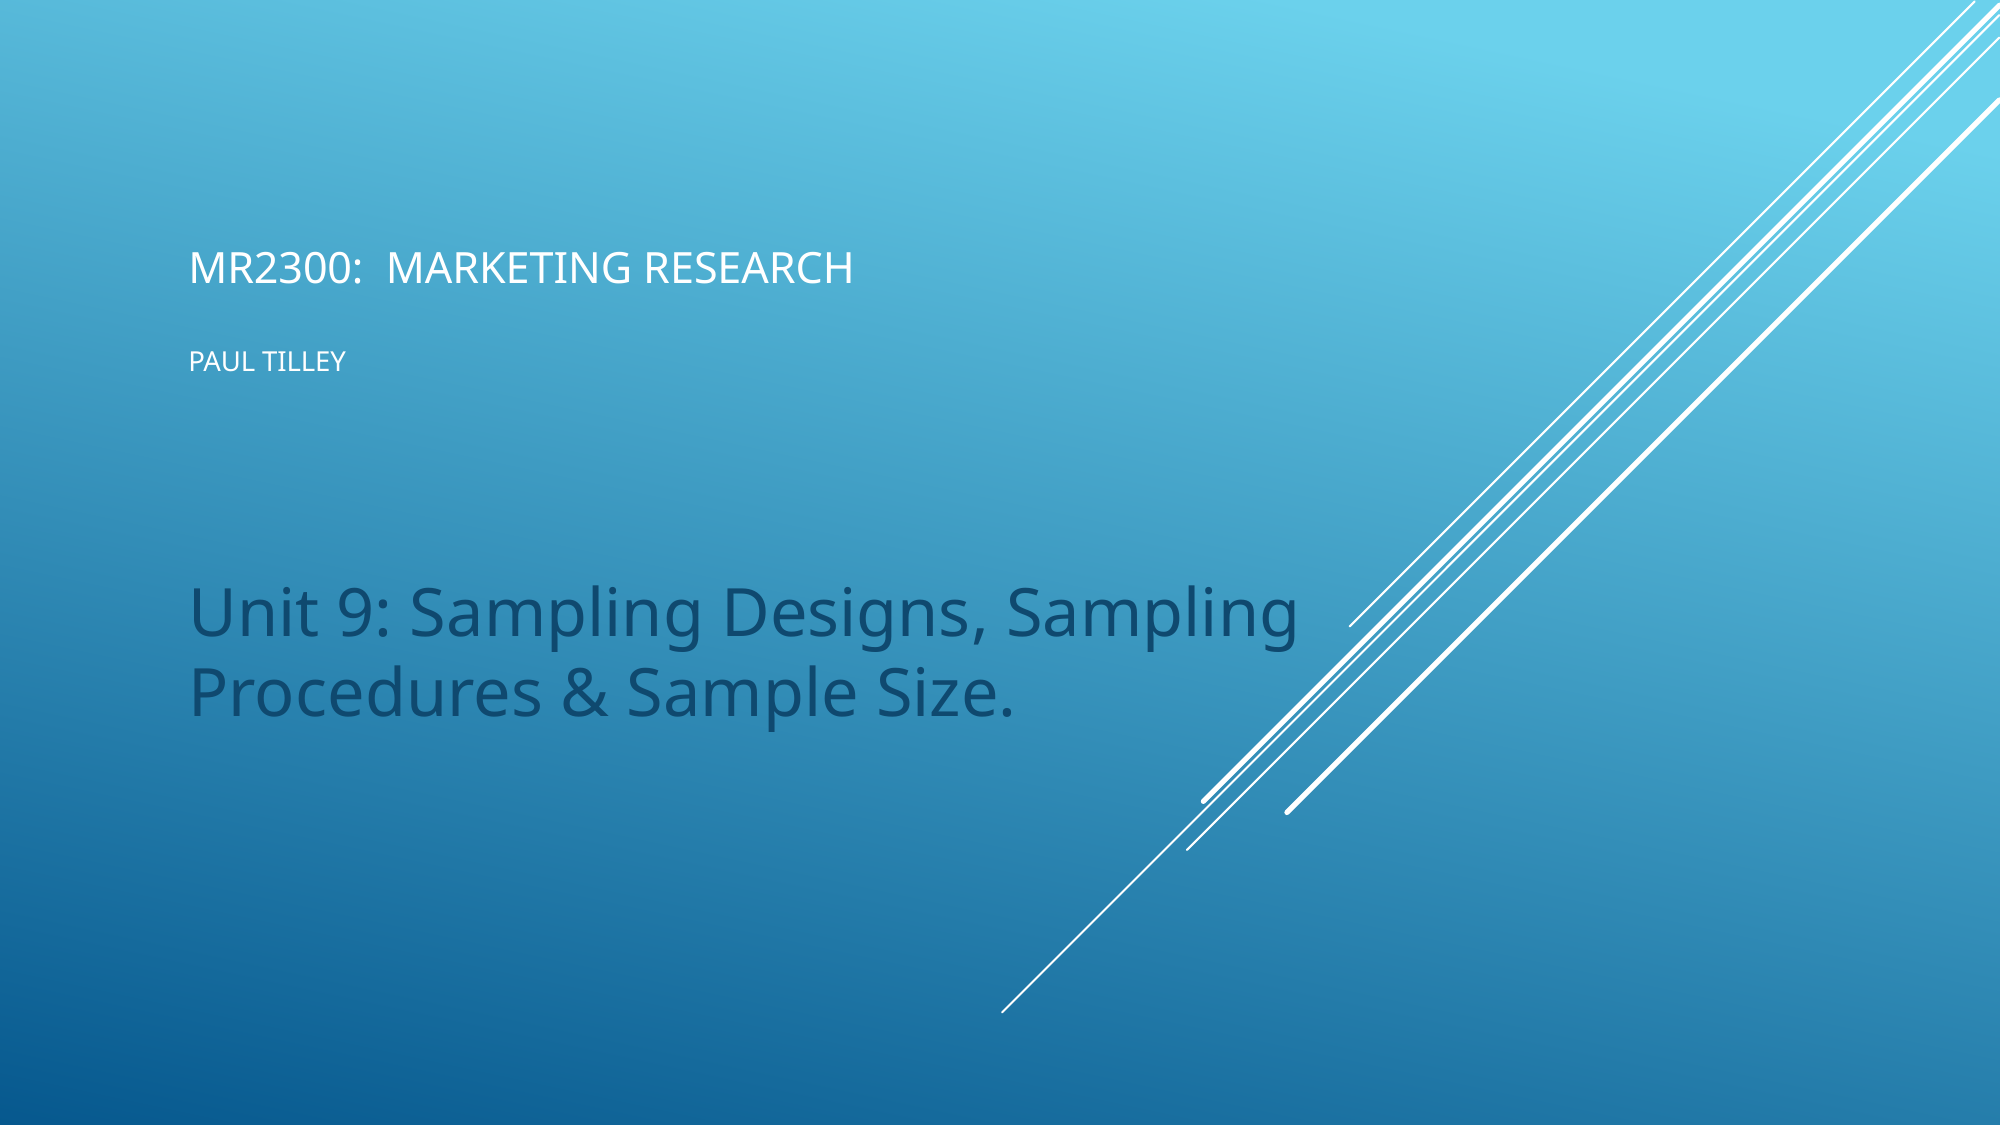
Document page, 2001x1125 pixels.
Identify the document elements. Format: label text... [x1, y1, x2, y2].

title MR2300: Marketing Research Paul Tilley [173, 231, 1745, 420]
subtitle Unit 9: Sampling Designs, Sampling Procedures & Sample Size. [173, 562, 1537, 850]
